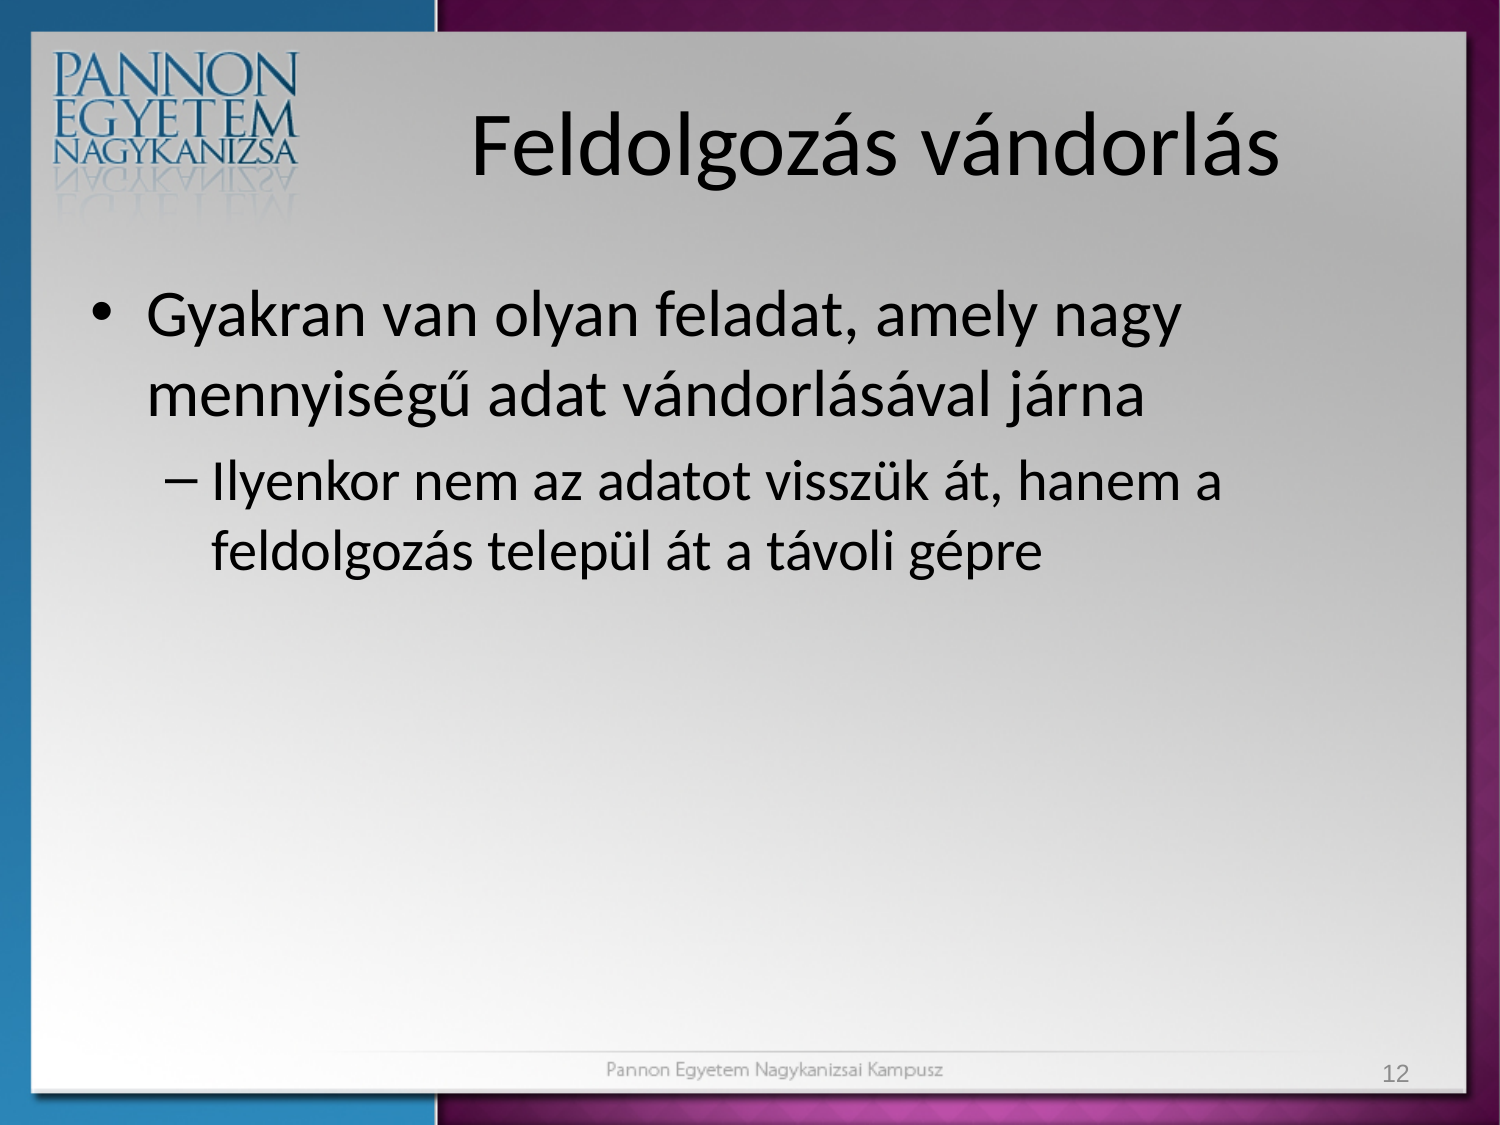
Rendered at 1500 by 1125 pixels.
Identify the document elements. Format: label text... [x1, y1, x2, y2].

list Gyakran van olyan feladat, amely nagy mennyiségű adat vándorlásával járna Ilyenkor nem az adatot visszük át, hanem a feldolgozás települ át a távoli gépre [75, 262, 1425, 1038]
title Feldolgozás vándorlás [328, 45, 1425, 233]
slide_number 12 [1074, 1042, 1425, 1103]
picture [0, 0, 1500, 1125]
